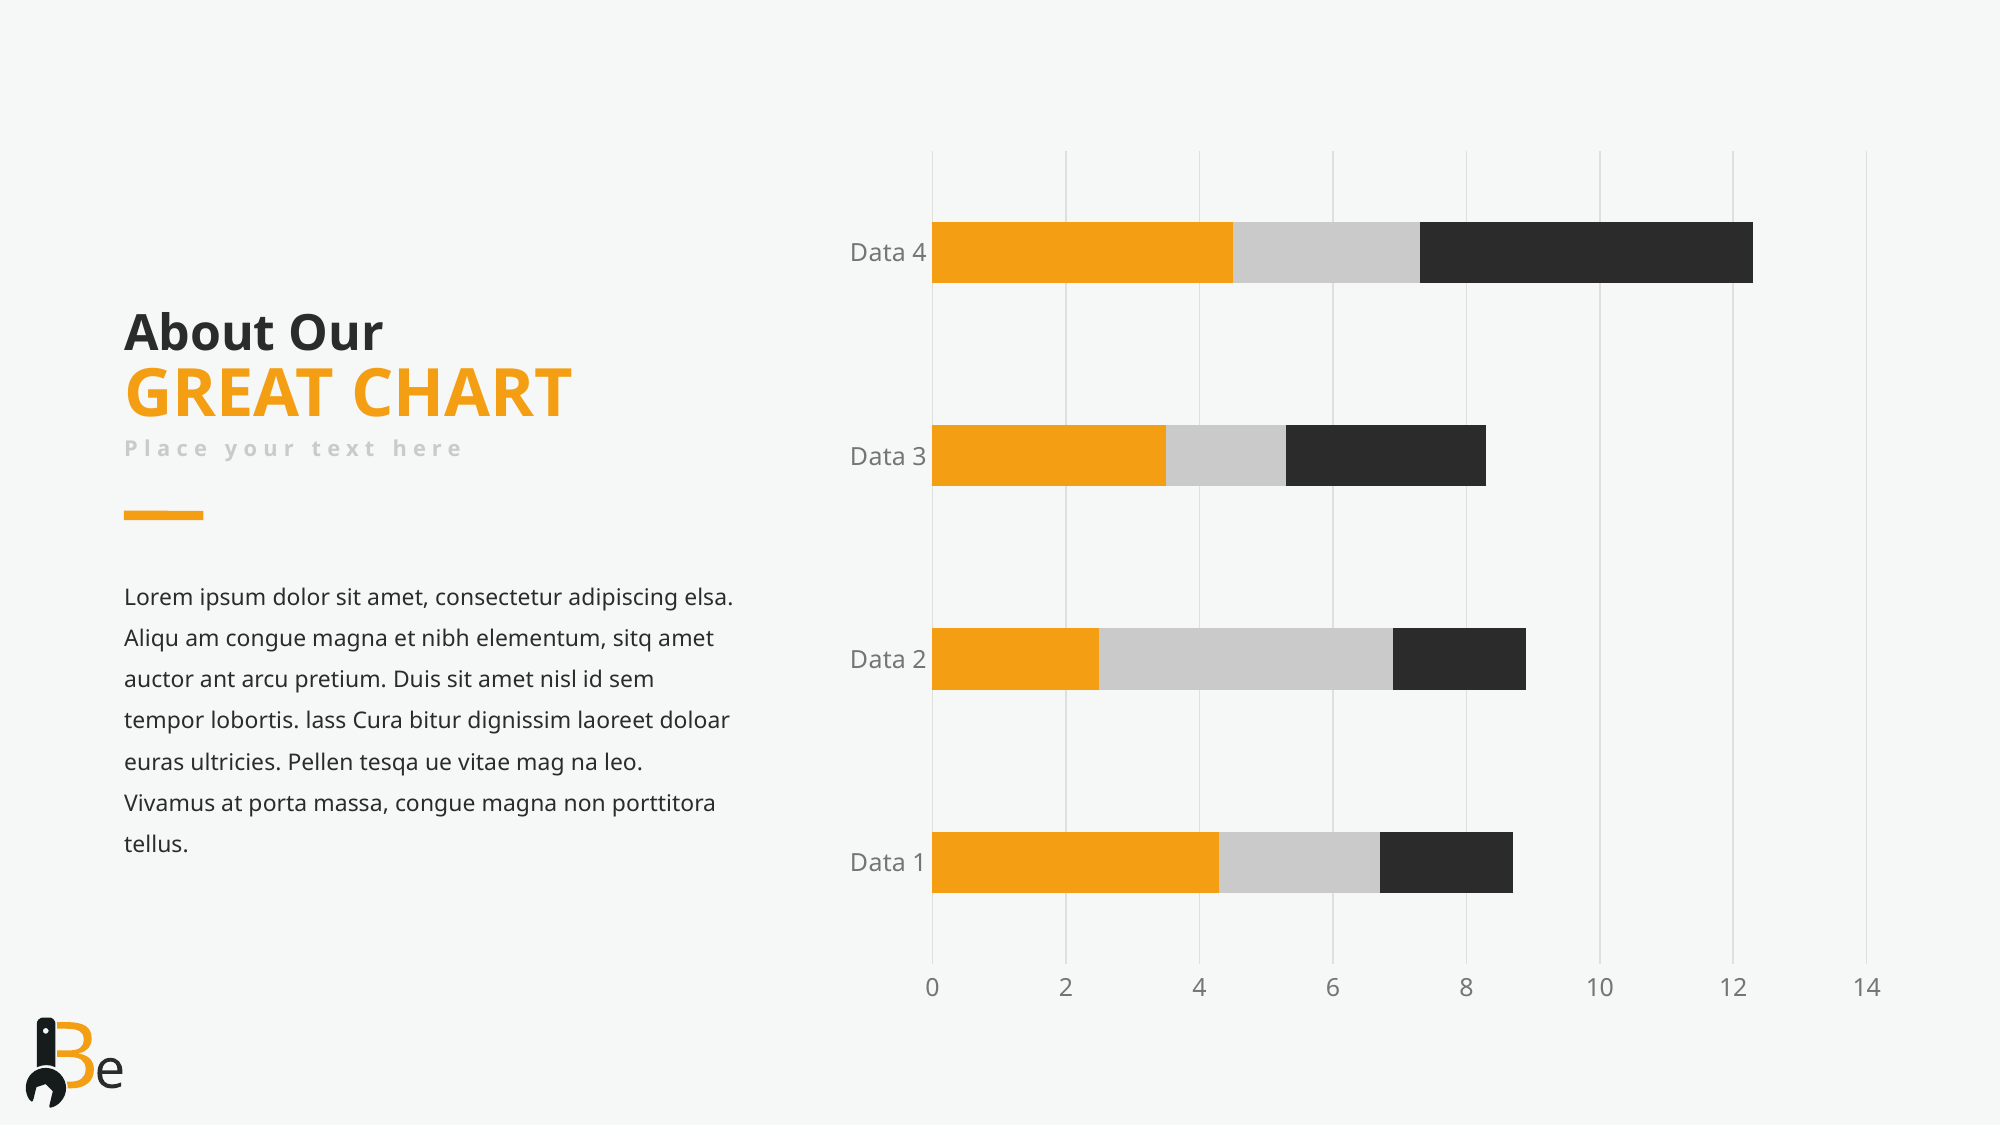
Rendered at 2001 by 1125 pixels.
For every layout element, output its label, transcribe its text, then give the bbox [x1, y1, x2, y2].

chart [828, 133, 1903, 1023]
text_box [109, 292, 657, 516]
text_box Lorem ipsum dolor sit amet, consectetur adipiscing elsa. Aliqu am congue magna et nibh elementum, sitq amet auctor ant arcu pretium. Duis sit amet nisl id sem tempor lobortis. lass Cura bitur dignissim laoreet doloar euras ultricies. Pellen tesqa ue vitae mag na leo. Vivamus at porta massa, congue magna non porttitora tellus. [109, 561, 753, 865]
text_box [9, 1022, 123, 1101]
